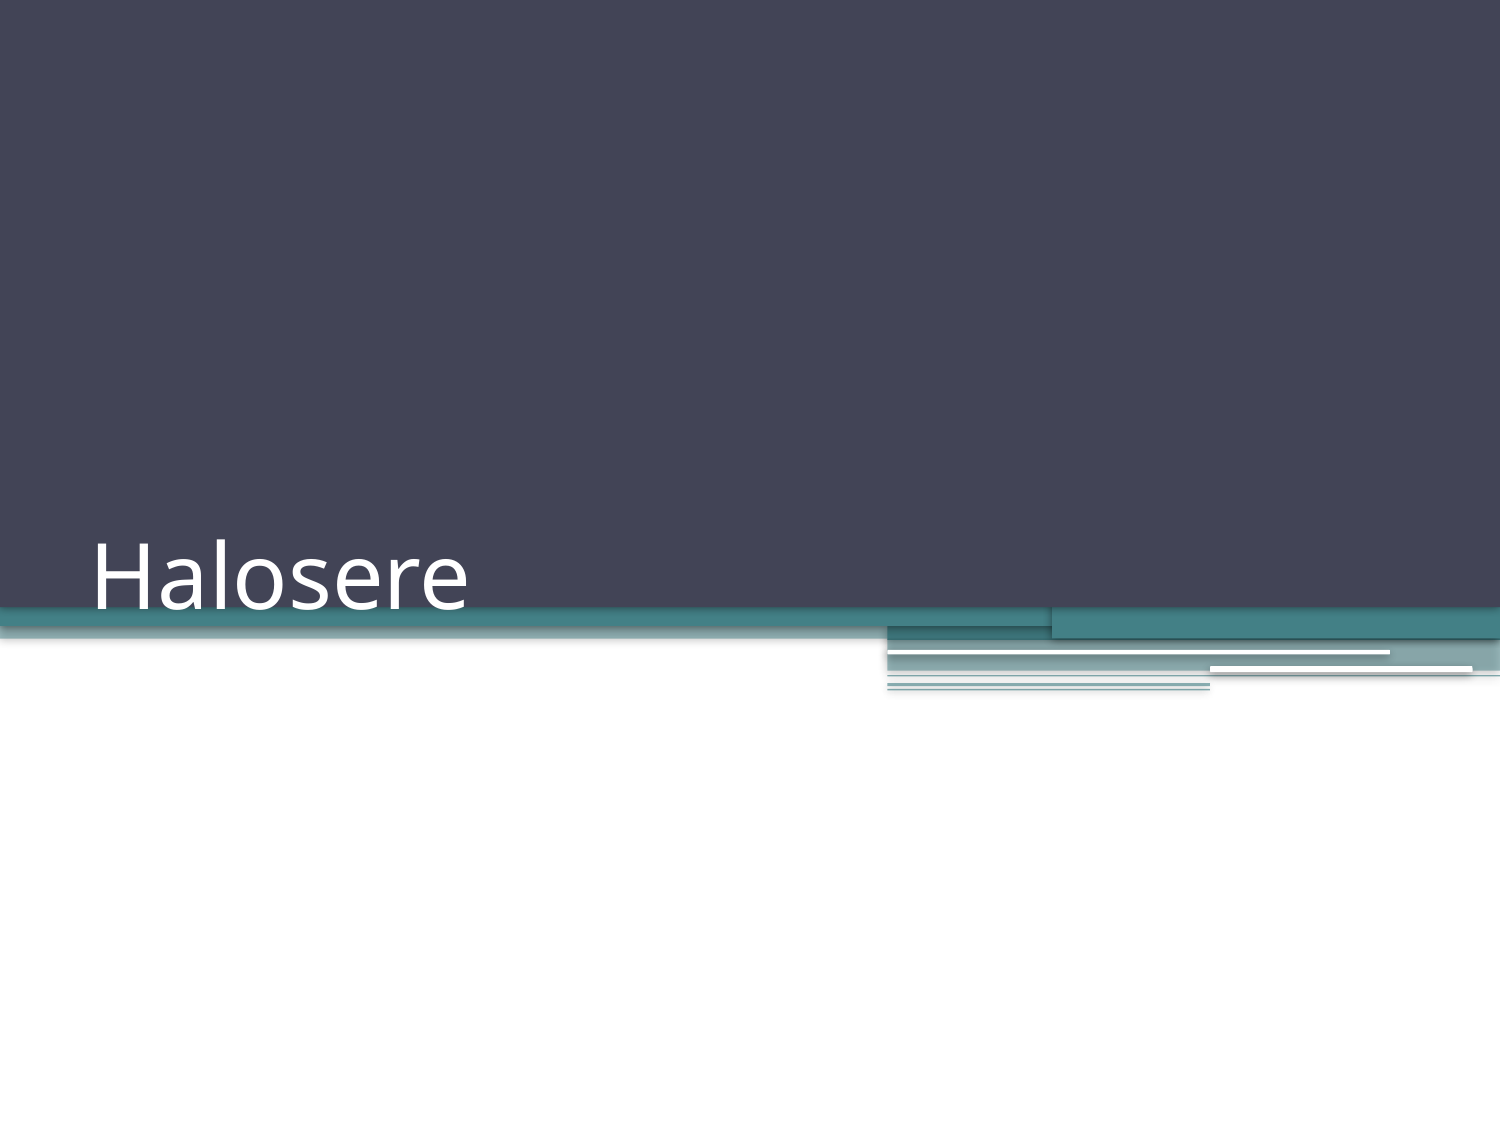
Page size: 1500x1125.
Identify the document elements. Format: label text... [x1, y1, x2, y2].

title Halosere [75, 394, 1463, 636]
